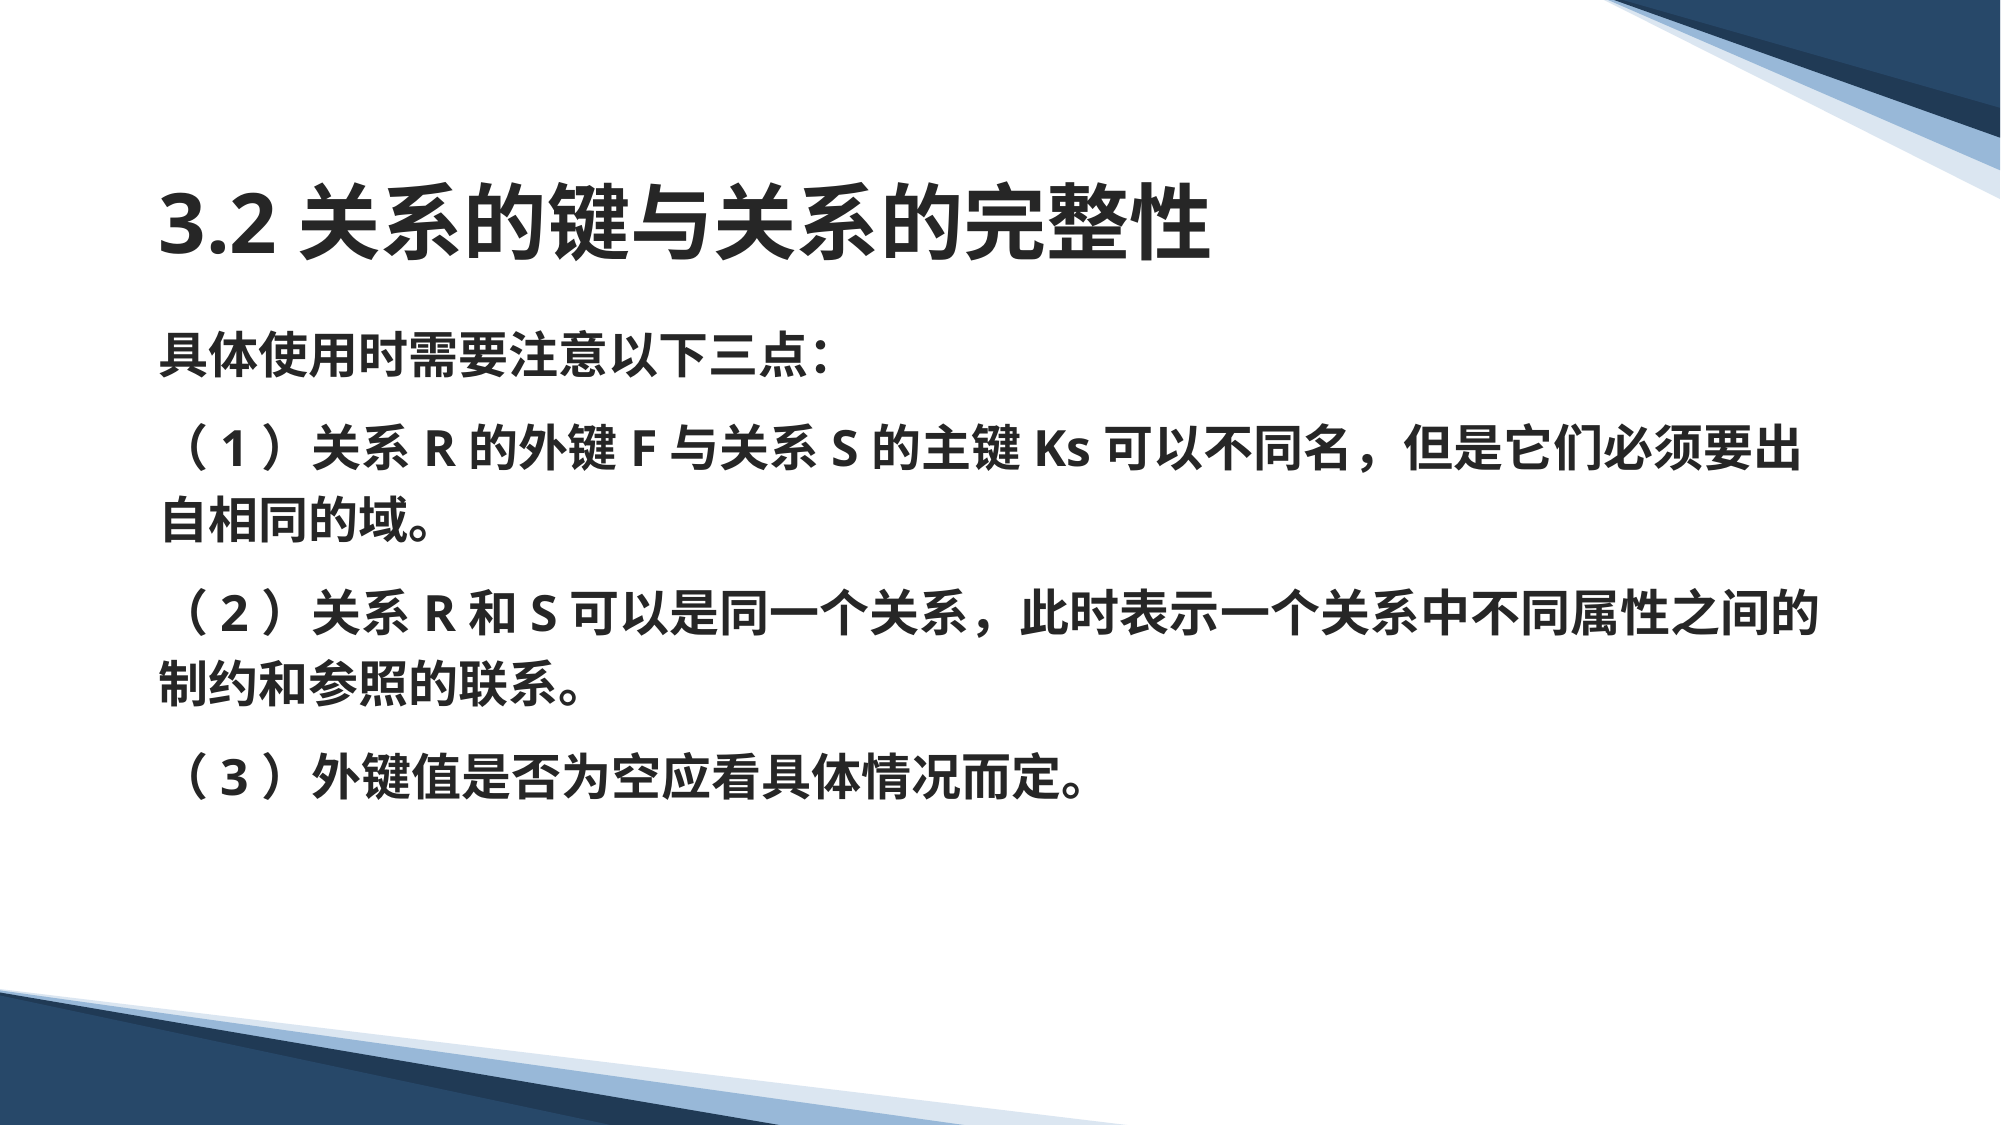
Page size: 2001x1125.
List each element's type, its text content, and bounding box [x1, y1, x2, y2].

title 3.2关系的键与关系的完整性 [143, 54, 1857, 280]
list 具体使用时需要注意以下三点： （1）关系R的外键F与关系S的主键Ks可以不同名，但是它们必须要出自相同的域。 （2）关系R和S可以是同一个关系，此时表示一个关系中不同属性之间的制约和参照的联系。 （3）外键值是否为空应看具体情况而定。 [143, 303, 1857, 1013]
